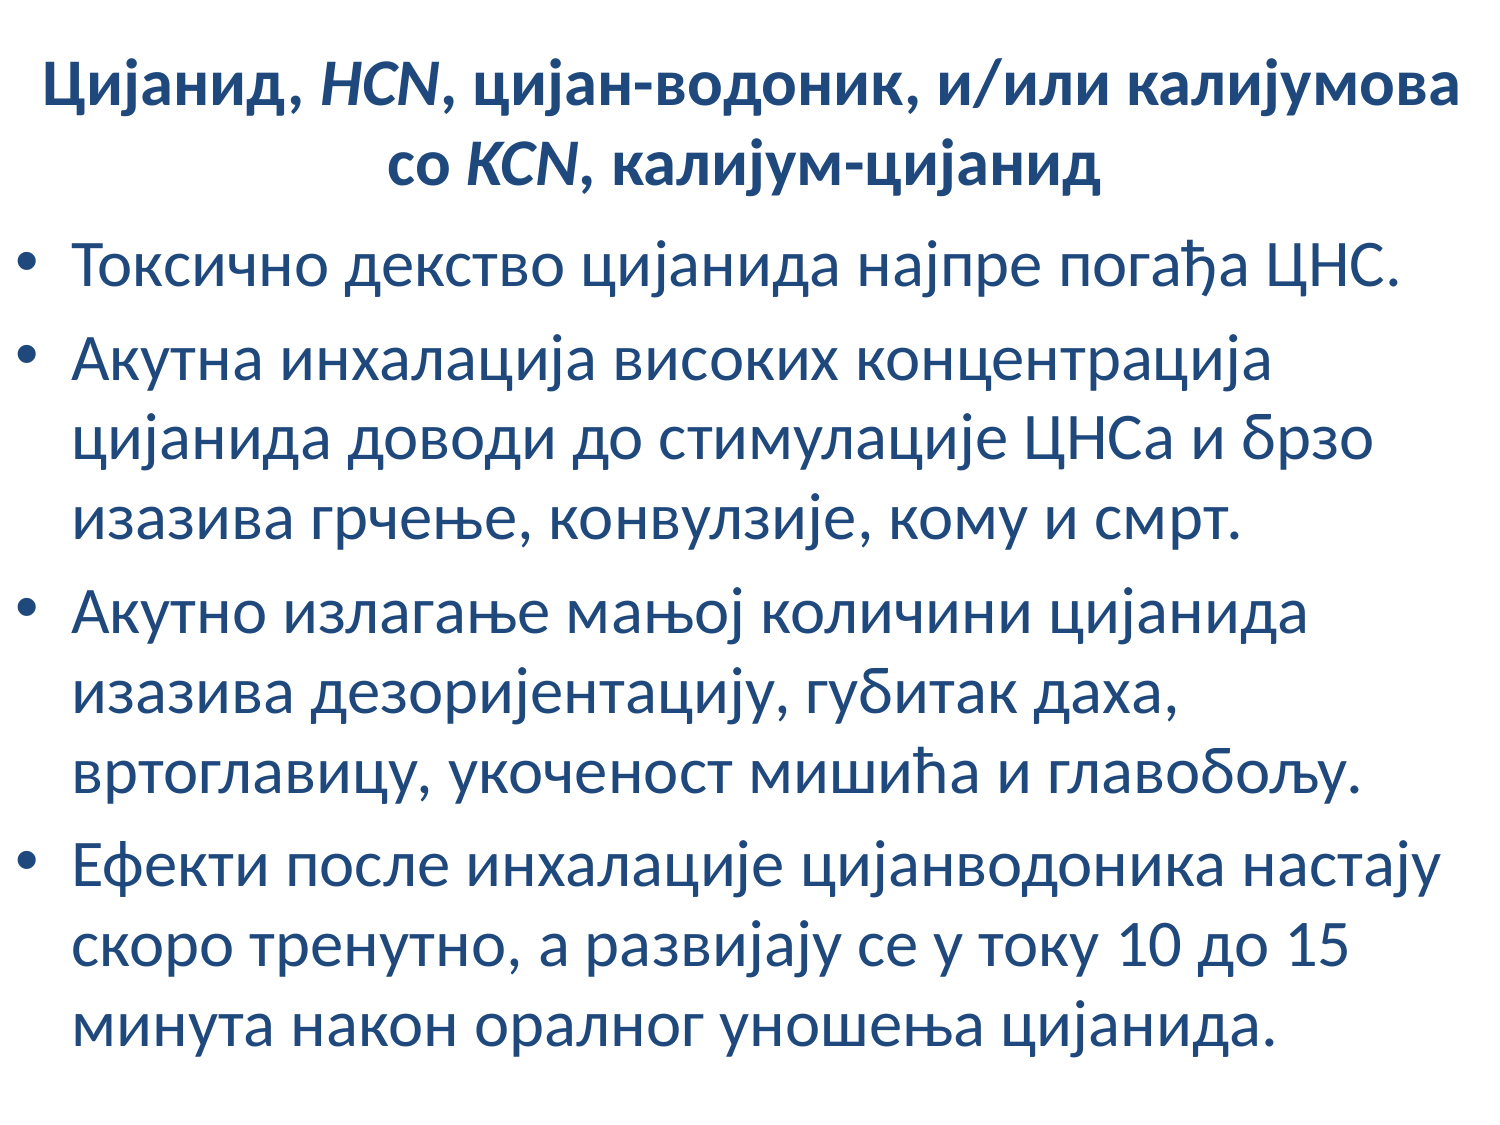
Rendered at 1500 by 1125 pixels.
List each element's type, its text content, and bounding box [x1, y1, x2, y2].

title Цијанид, HCN, цијан-водоник, и/или калијумова со KCN, калијум-цијанид [2, 24, 1500, 213]
list Токсично декство цијанида најпре погађа ЦНС. Акутна инхалација високих концентрација цијанида доводи до стимулације ЦНСа и брзо изазива грчење, конвулзије, кому и смрт. Акутно излагање мањој количини цијанида изазива дезоријентацију, губитак даха, вртоглавицу, укоченост мишића и главобољу. Ефекти после инхалације цијанводоника настају скоро тренутно, а развијају се у току 10 до 15 минута након оралног уношења цијанида. [0, 212, 1500, 1125]
